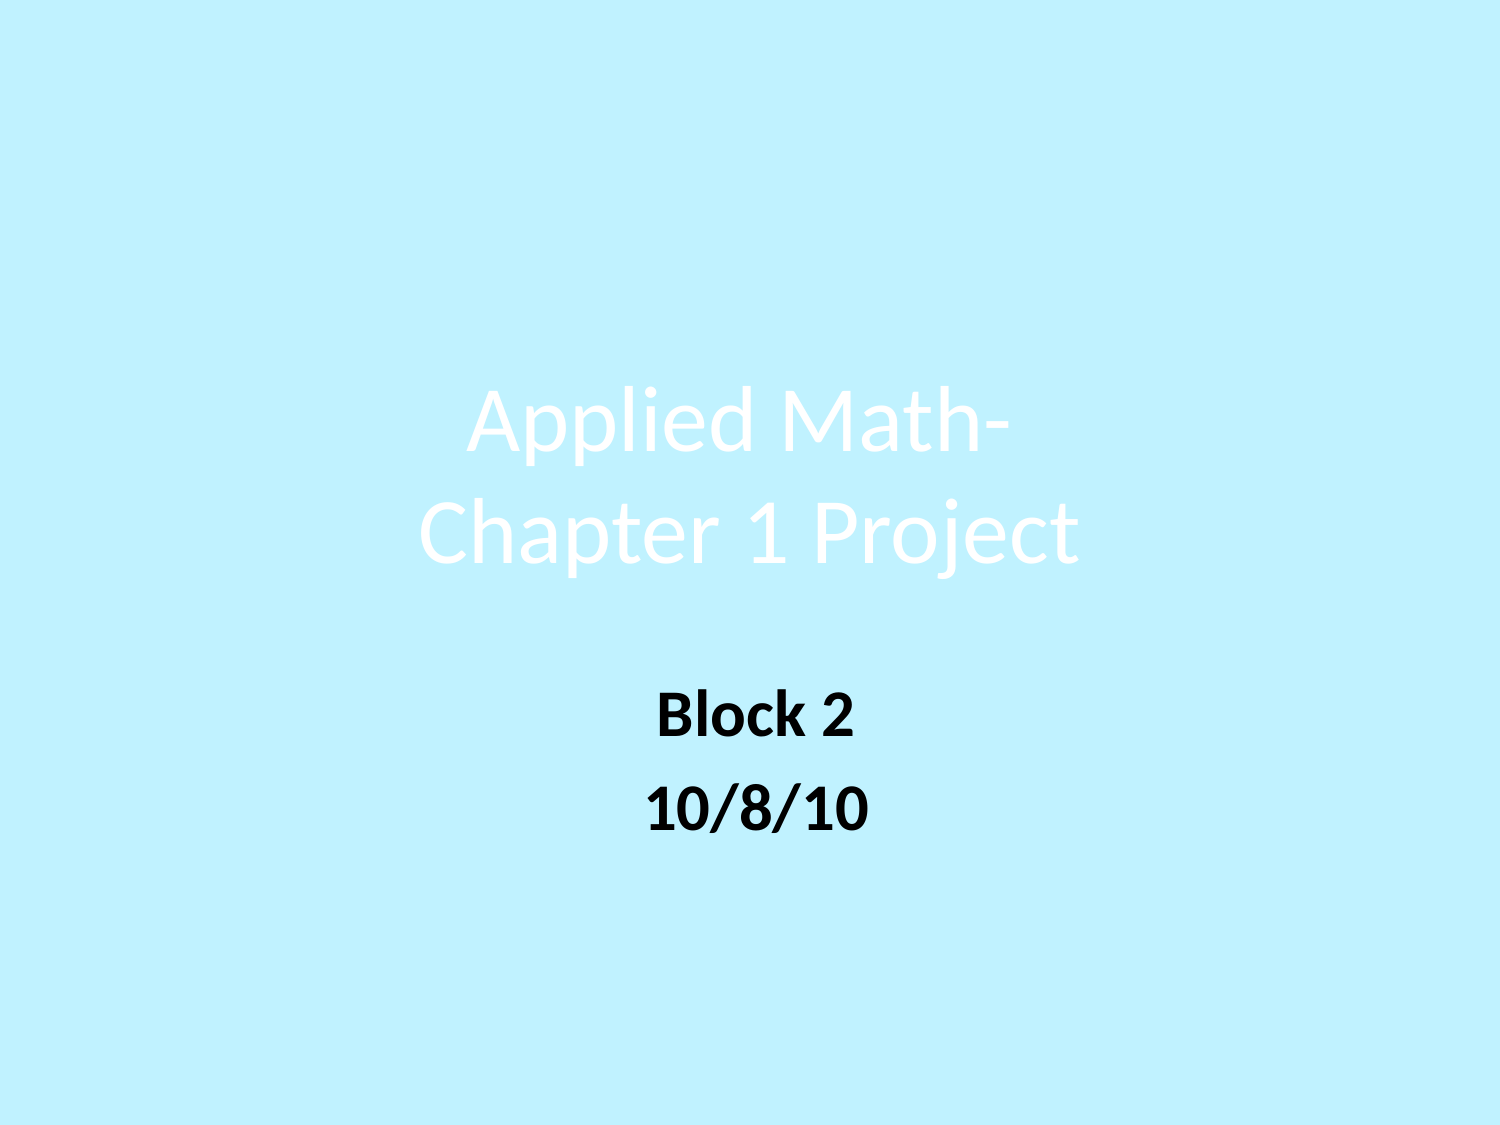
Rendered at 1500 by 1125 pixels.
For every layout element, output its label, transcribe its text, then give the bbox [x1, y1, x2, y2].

title Applied Math- Chapter 1 Project [112, 349, 1388, 591]
subtitle Block 2 10/8/10 [362, 662, 1150, 950]
